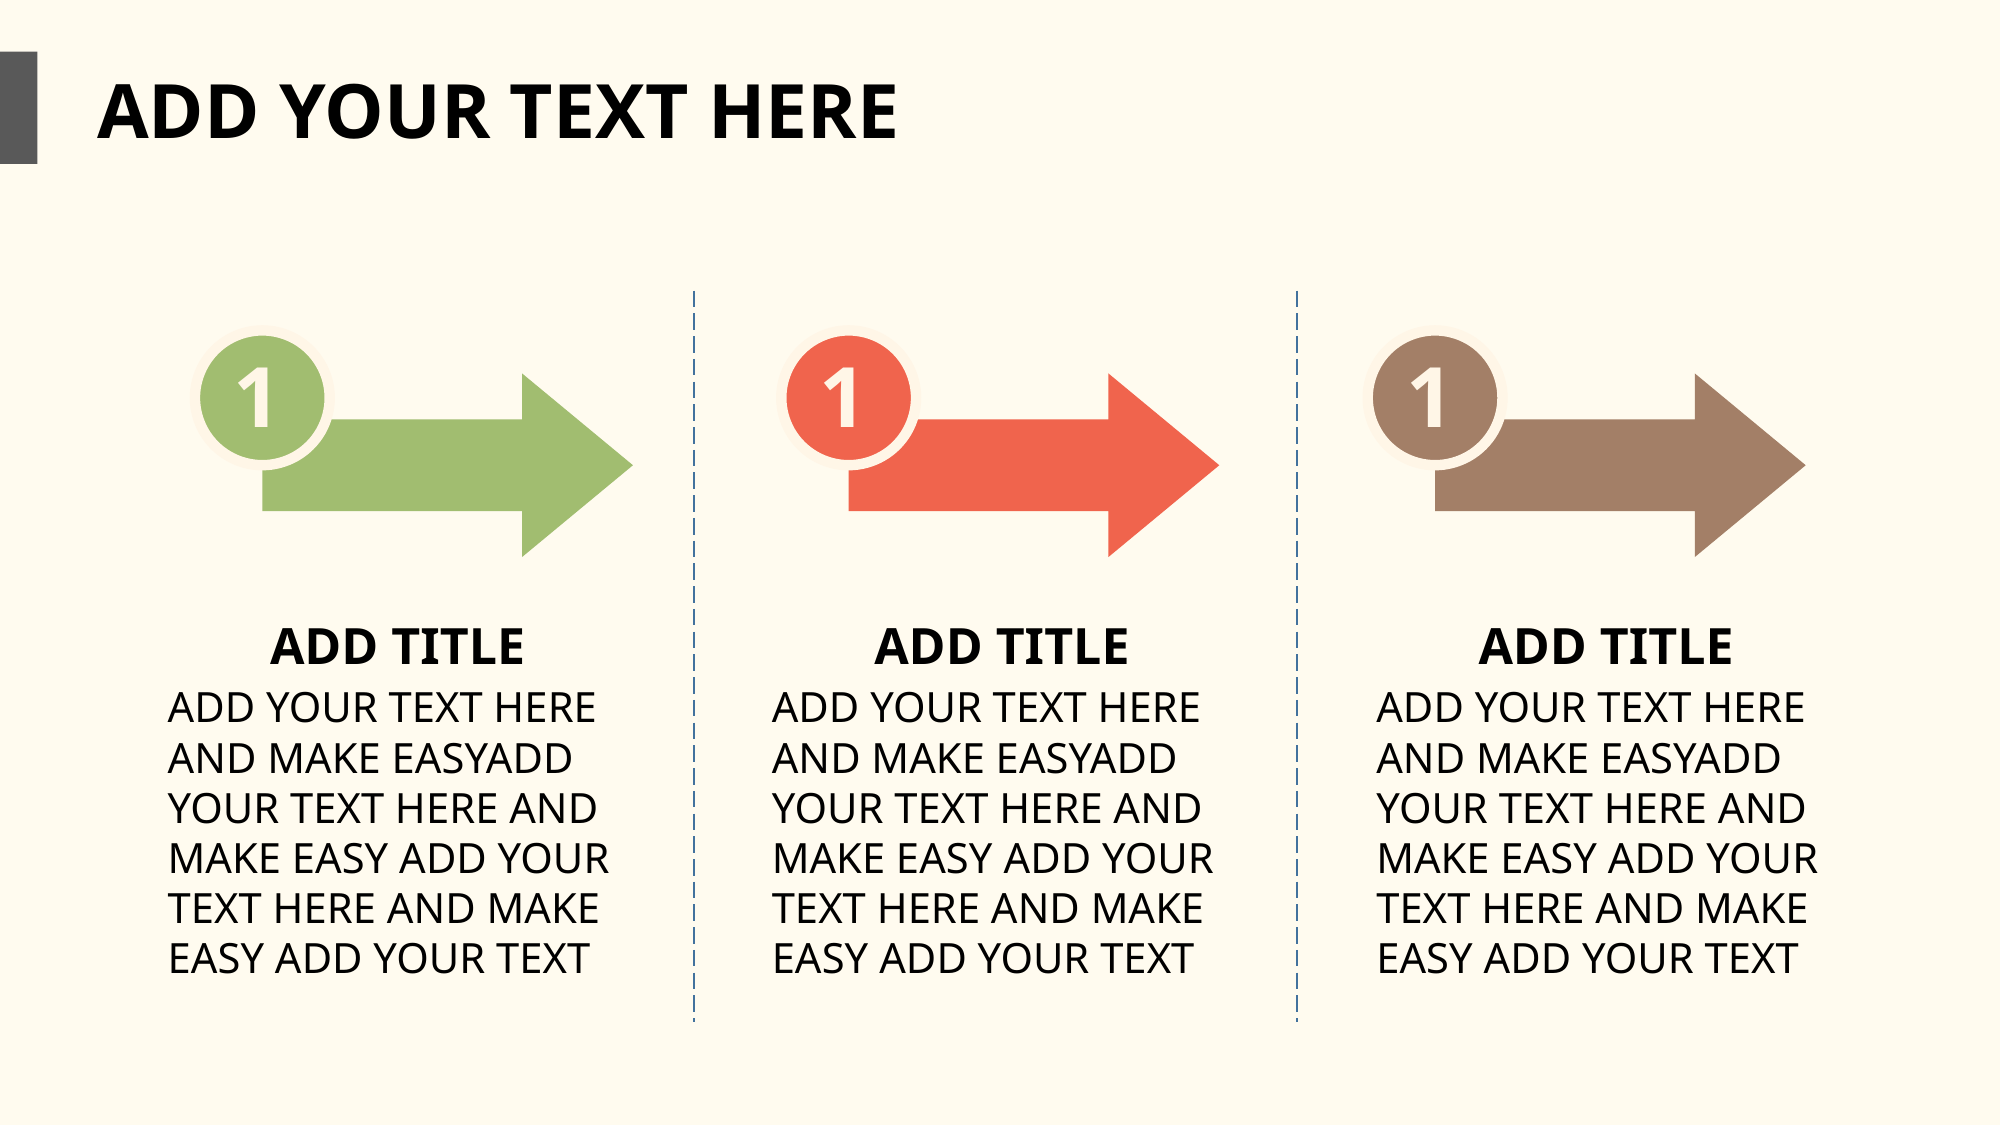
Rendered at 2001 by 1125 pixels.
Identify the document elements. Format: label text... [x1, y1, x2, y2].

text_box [1367, 330, 1806, 557]
text_box ADD YOUR TEXT HERE [82, 55, 915, 161]
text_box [781, 330, 1220, 557]
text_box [194, 330, 633, 557]
text_box [0, 51, 38, 165]
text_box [152, 607, 669, 1043]
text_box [1361, 607, 1878, 1043]
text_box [757, 607, 1273, 1043]
